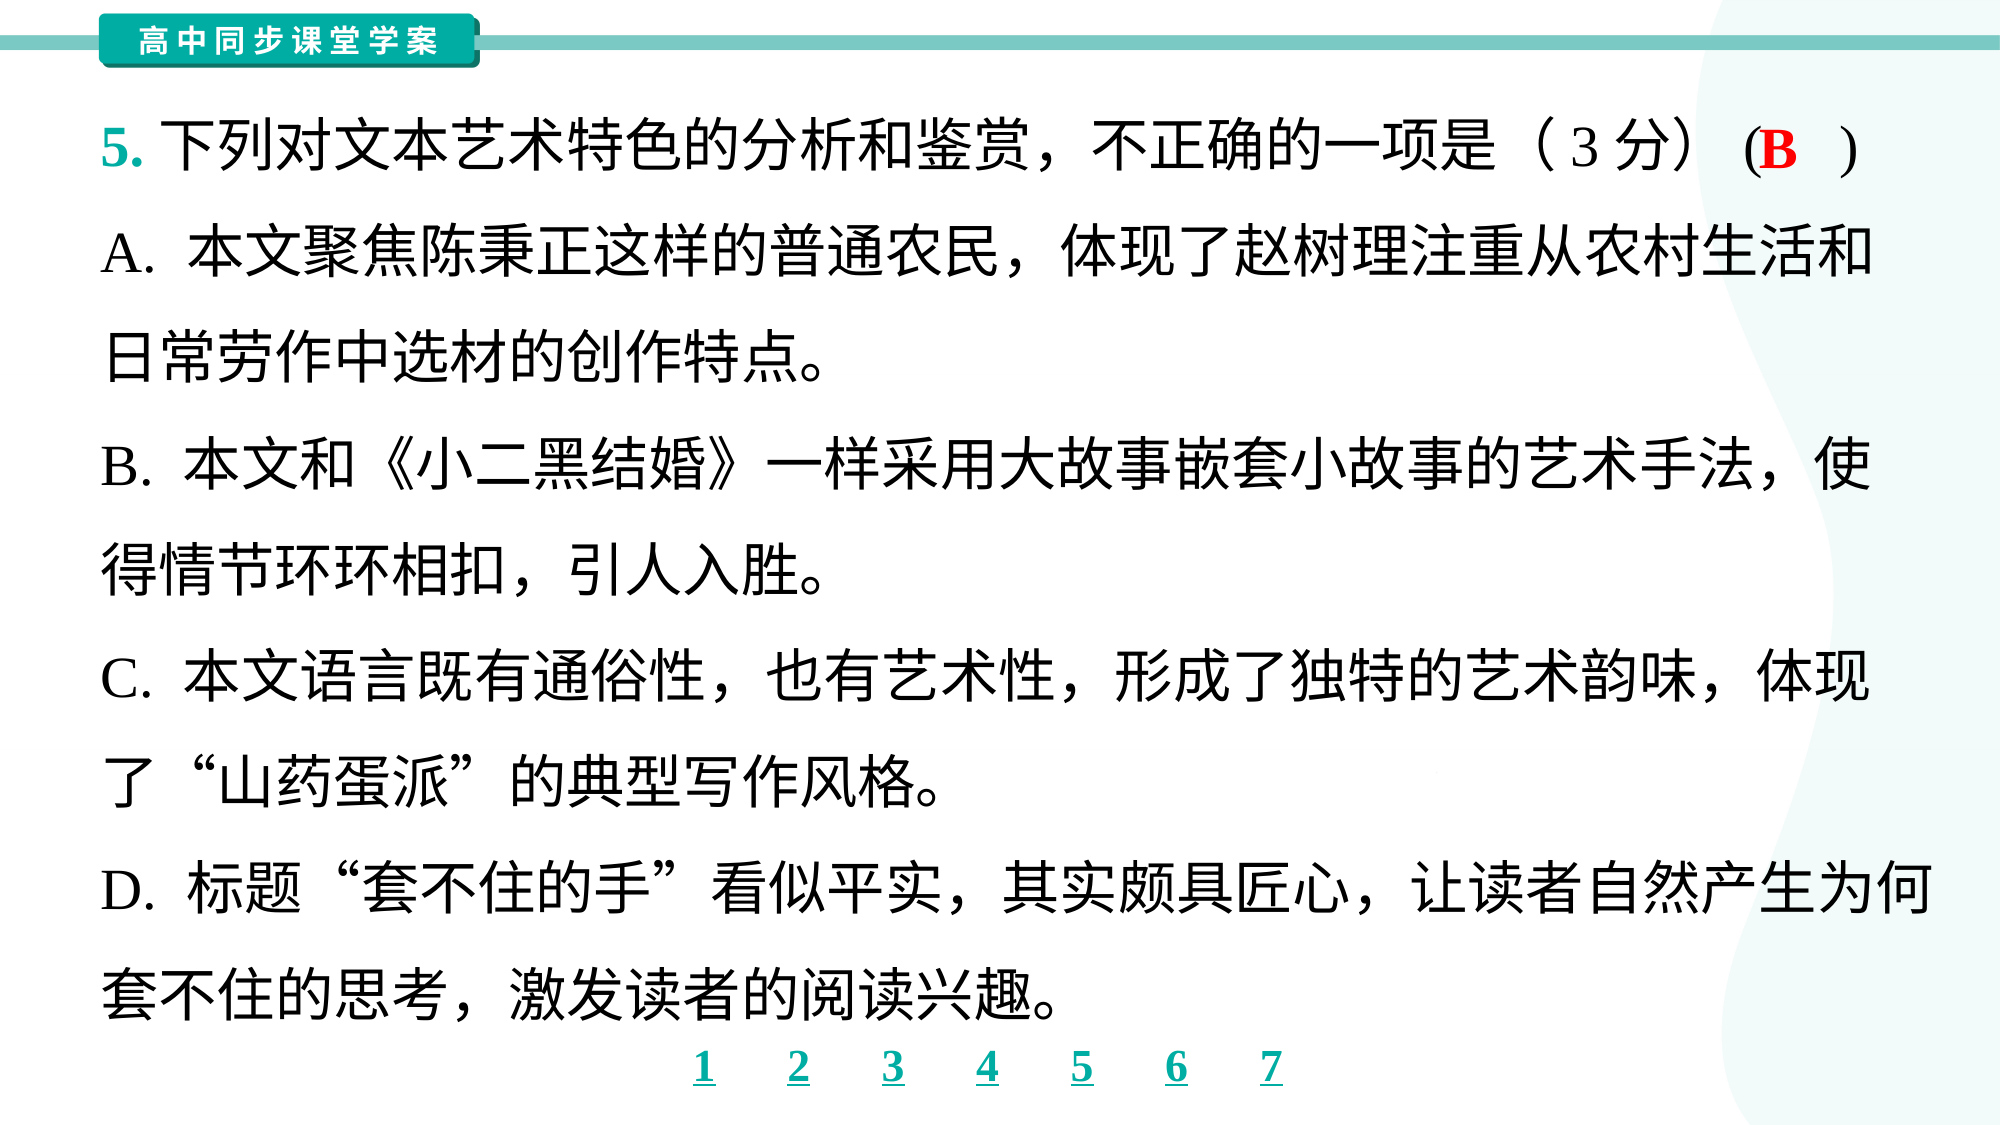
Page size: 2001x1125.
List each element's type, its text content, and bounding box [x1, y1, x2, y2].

text_box B [1737, 76, 1819, 177]
text_box 5.下列对文本艺术特色的分析和鉴赏，不正确的一项是（3分）( ) [1819, 76, 1899, 177]
picture [0, 0, 2000, 1125]
text_box A. 本文聚焦陈秉正这样的普通农民，体现了赵树理注重从农村生活和 日常劳作中选材的创作特点。 B. 本文和《小二黑结婚》一样采用大故事嵌套小故事的艺术手法，使 得情节环环相扣，引人入胜。 C. 本文语言既有通俗性，也有艺术性，形成了独特的艺术韵味，体现 了“山药蛋派”的典型写作风格。 D. 标题“套不住的手”看似平实，其实颇具匠心，让读者自然产生为何 套不住的思考，激发读者的阅读兴趣。 [100, 177, 1899, 1028]
text_box 5.下列对文本艺术特色的分析和鉴赏，不正确的一项是（3分）( ) [100, 76, 1737, 177]
